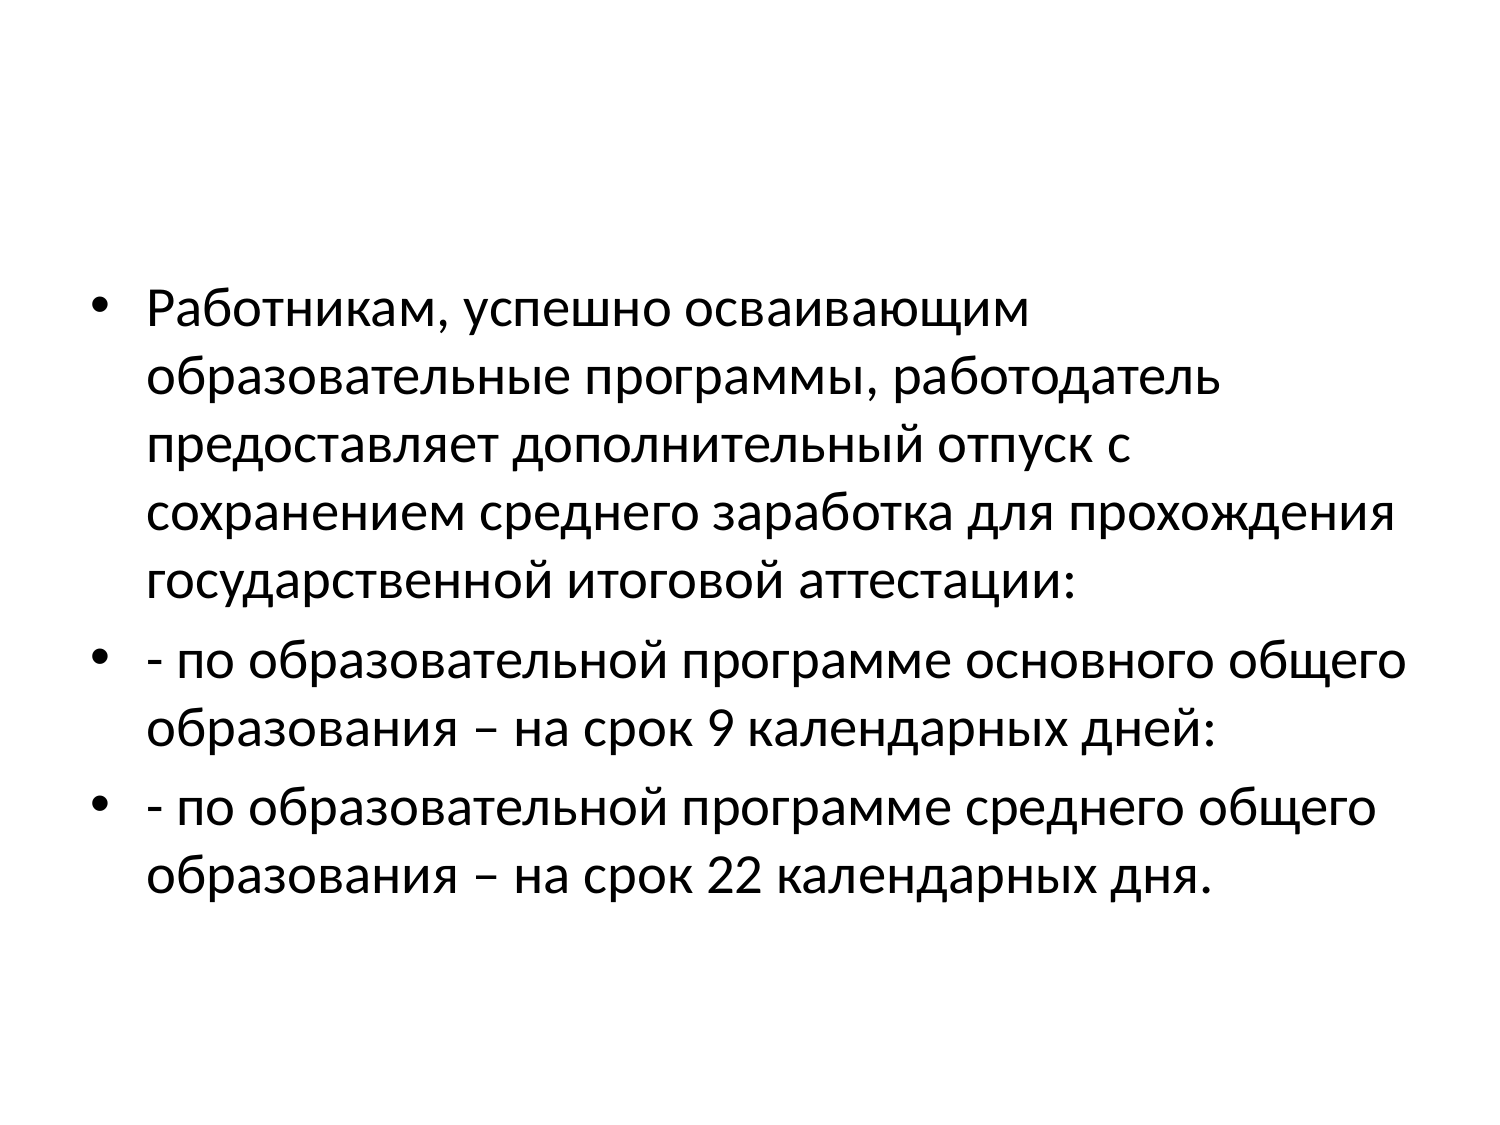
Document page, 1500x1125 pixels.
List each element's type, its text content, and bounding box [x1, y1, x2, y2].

list Работникам, успешно осваивающим образовательные программы, работодатель предоставляет дополнительный отпуск с сохранением среднего заработка для прохождения государственной итоговой аттестации: - по образовательной программе основного общего образования – на срок 9 календарных дней: - по образовательной программе среднего общего образования – на срок 22 календарных дня. [75, 262, 1425, 1005]
